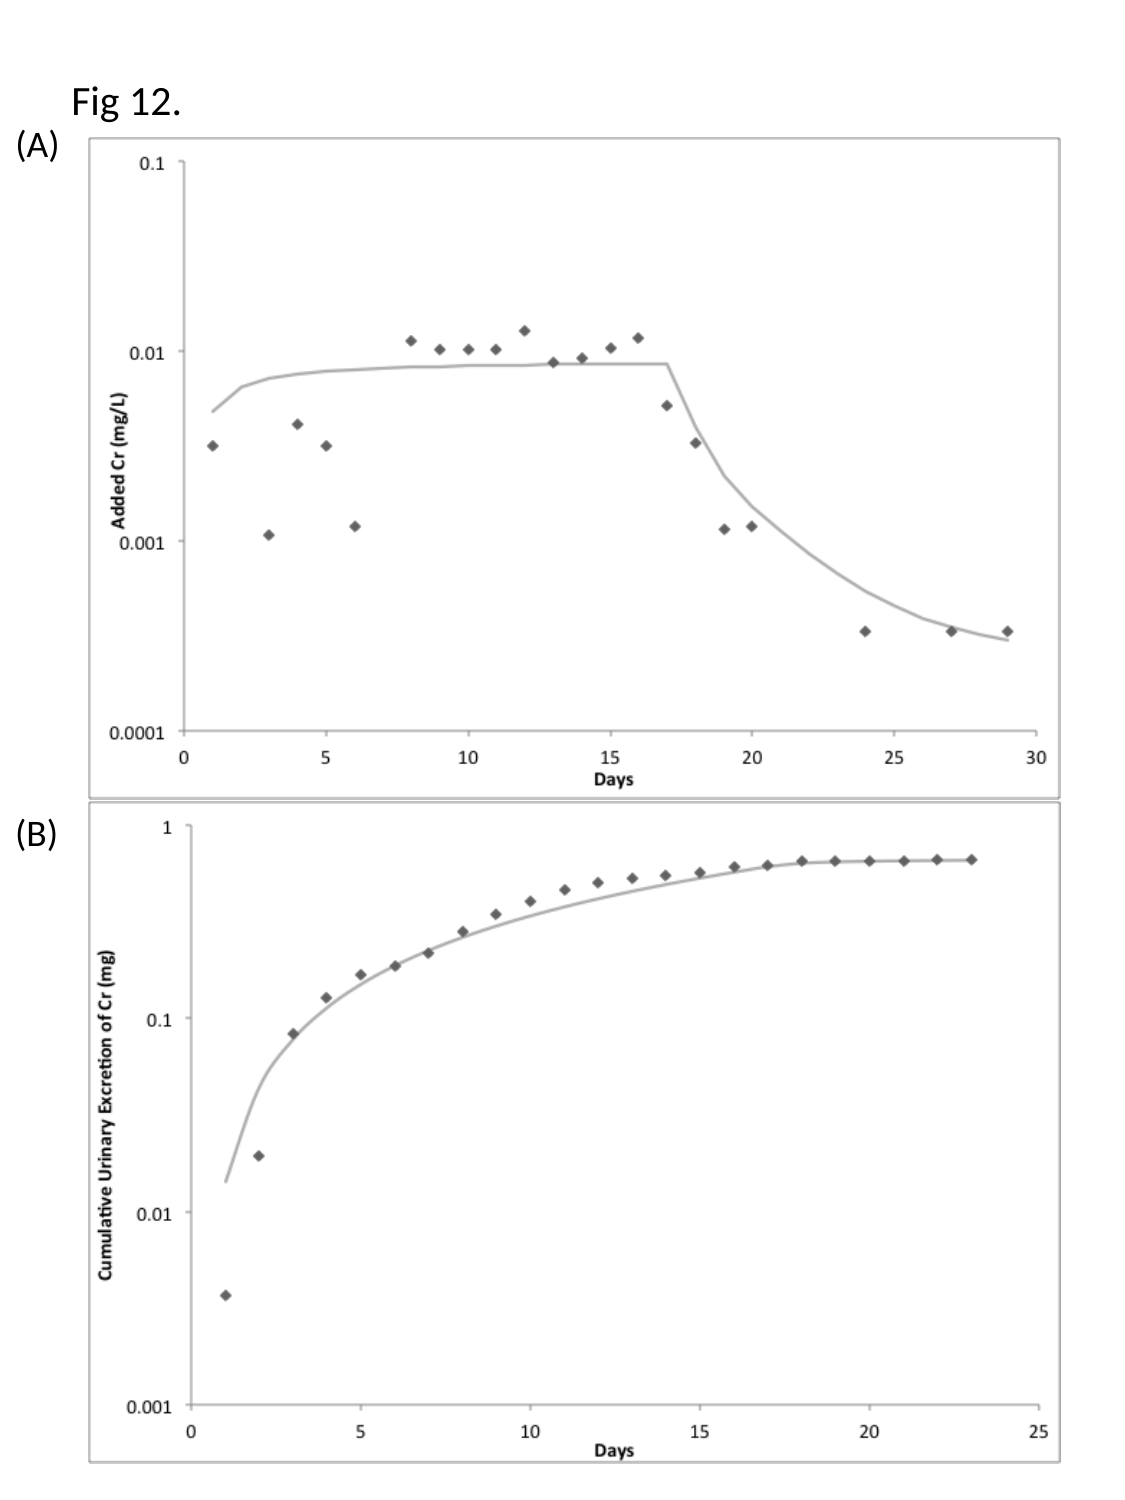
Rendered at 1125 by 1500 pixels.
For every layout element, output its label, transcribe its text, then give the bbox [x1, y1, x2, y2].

picture [88, 137, 1062, 800]
title Fig 12. [56, 60, 1069, 138]
text_box (A) [0, 112, 75, 173]
picture [88, 801, 1062, 1465]
text_box (B) [0, 801, 74, 862]
